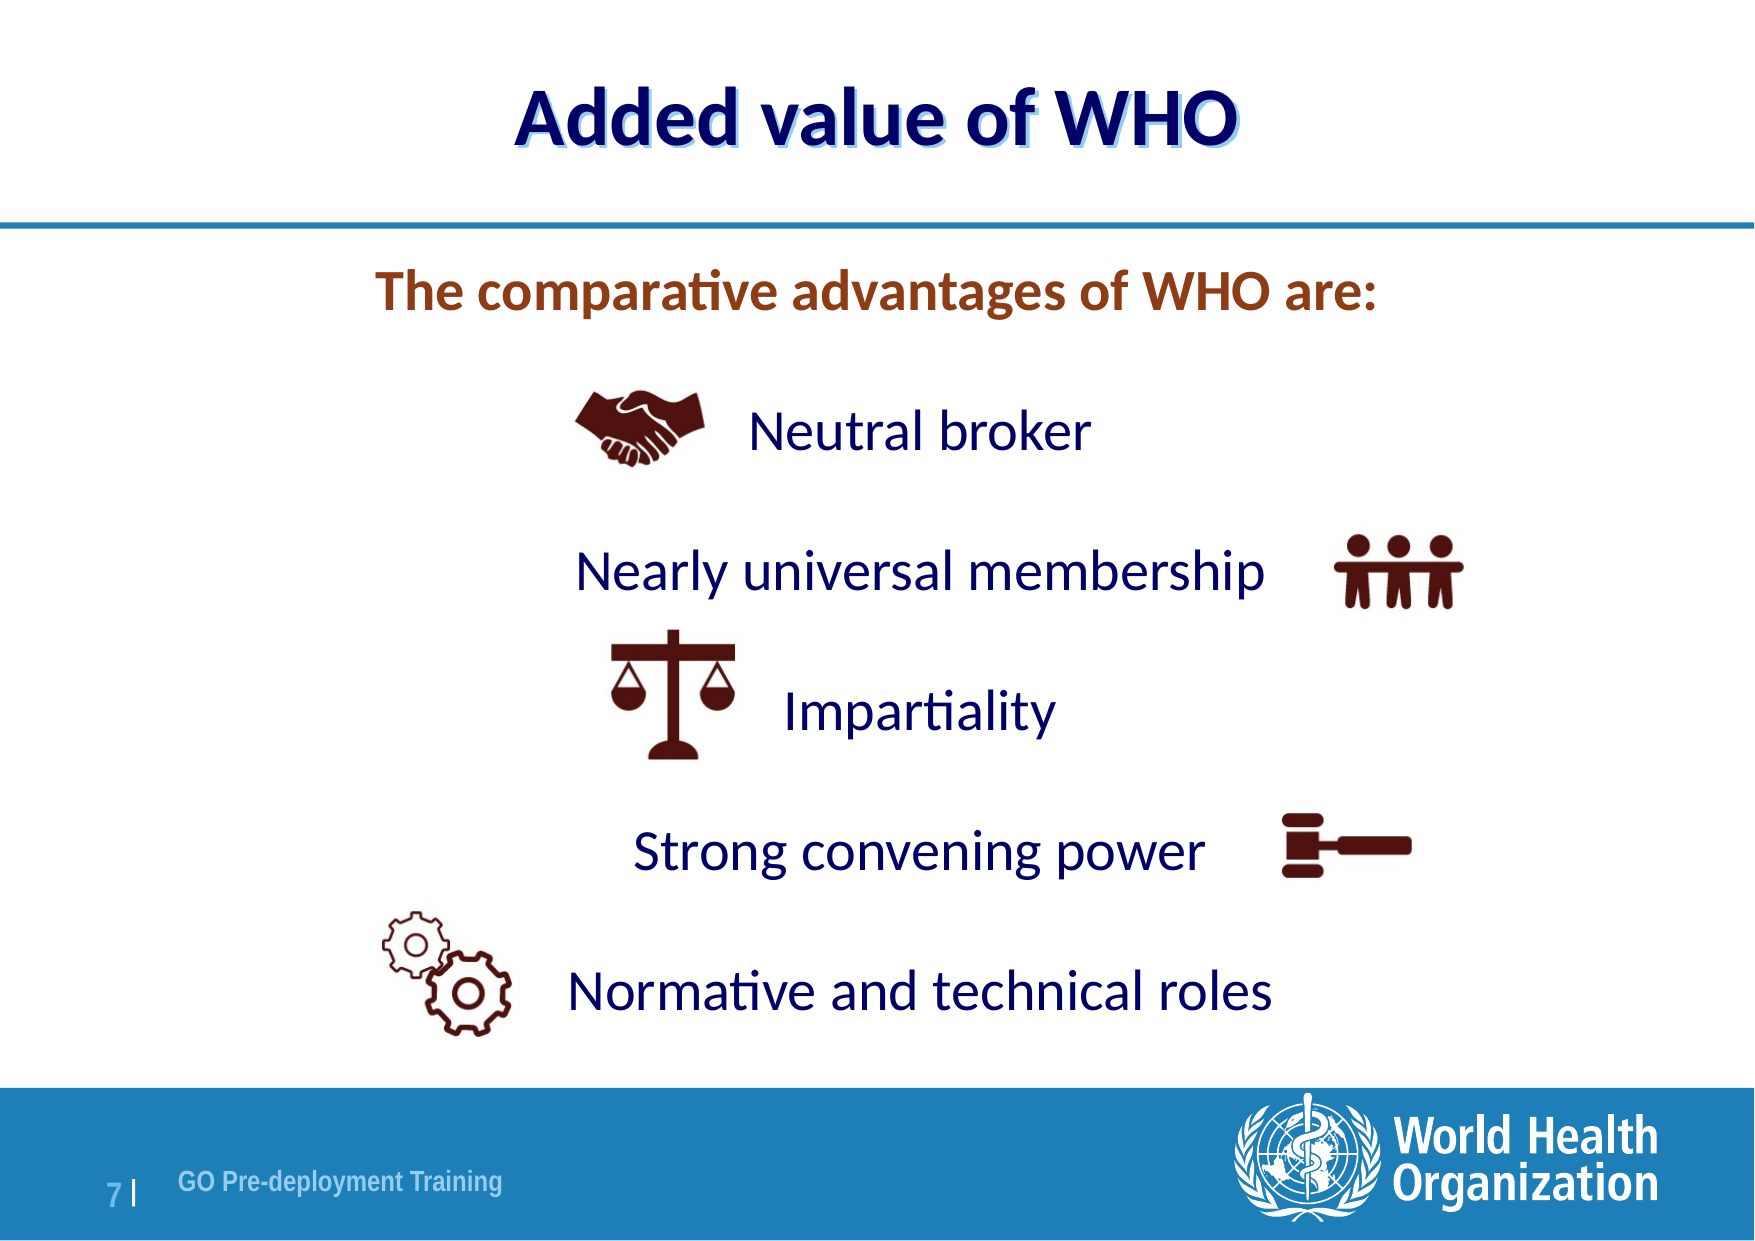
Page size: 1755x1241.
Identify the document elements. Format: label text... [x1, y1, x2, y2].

picture [1325, 522, 1471, 621]
title Added value of WHO [0, 0, 1755, 224]
picture [369, 904, 527, 1042]
picture [564, 365, 728, 479]
picture [1274, 795, 1424, 890]
picture [597, 619, 746, 771]
list The comparative advantages of WHO are: Neutral broker Nearly universal membership Impartiality Strong convening power Normative and technical roles [187, 252, 1567, 779]
